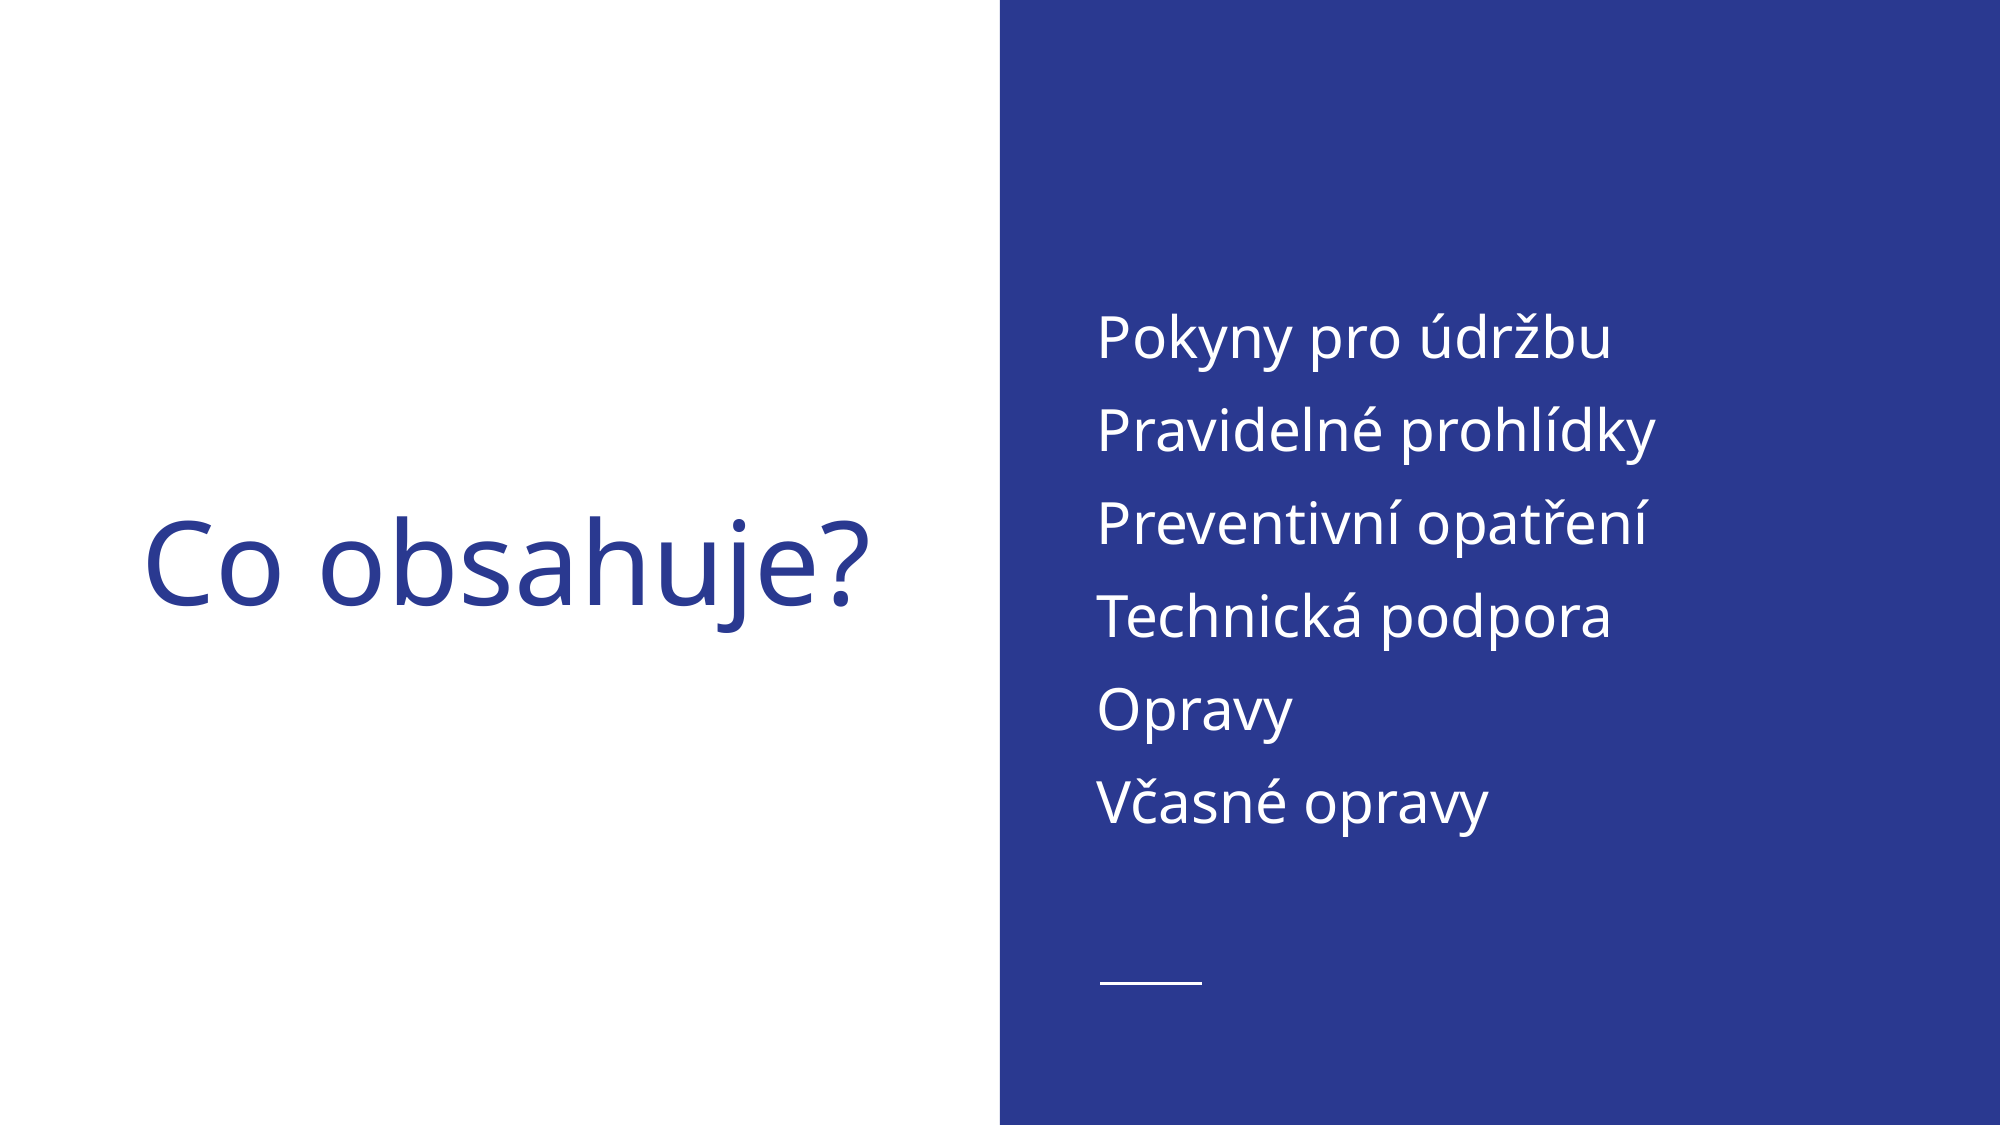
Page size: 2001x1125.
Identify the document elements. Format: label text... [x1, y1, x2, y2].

list Pokyny pro údržbu Pravidelné prohlídky Preventivní opatření Technická podpora Opravy Včasné opravy [1081, 158, 1922, 967]
title Co obsahuje? [64, 488, 950, 637]
